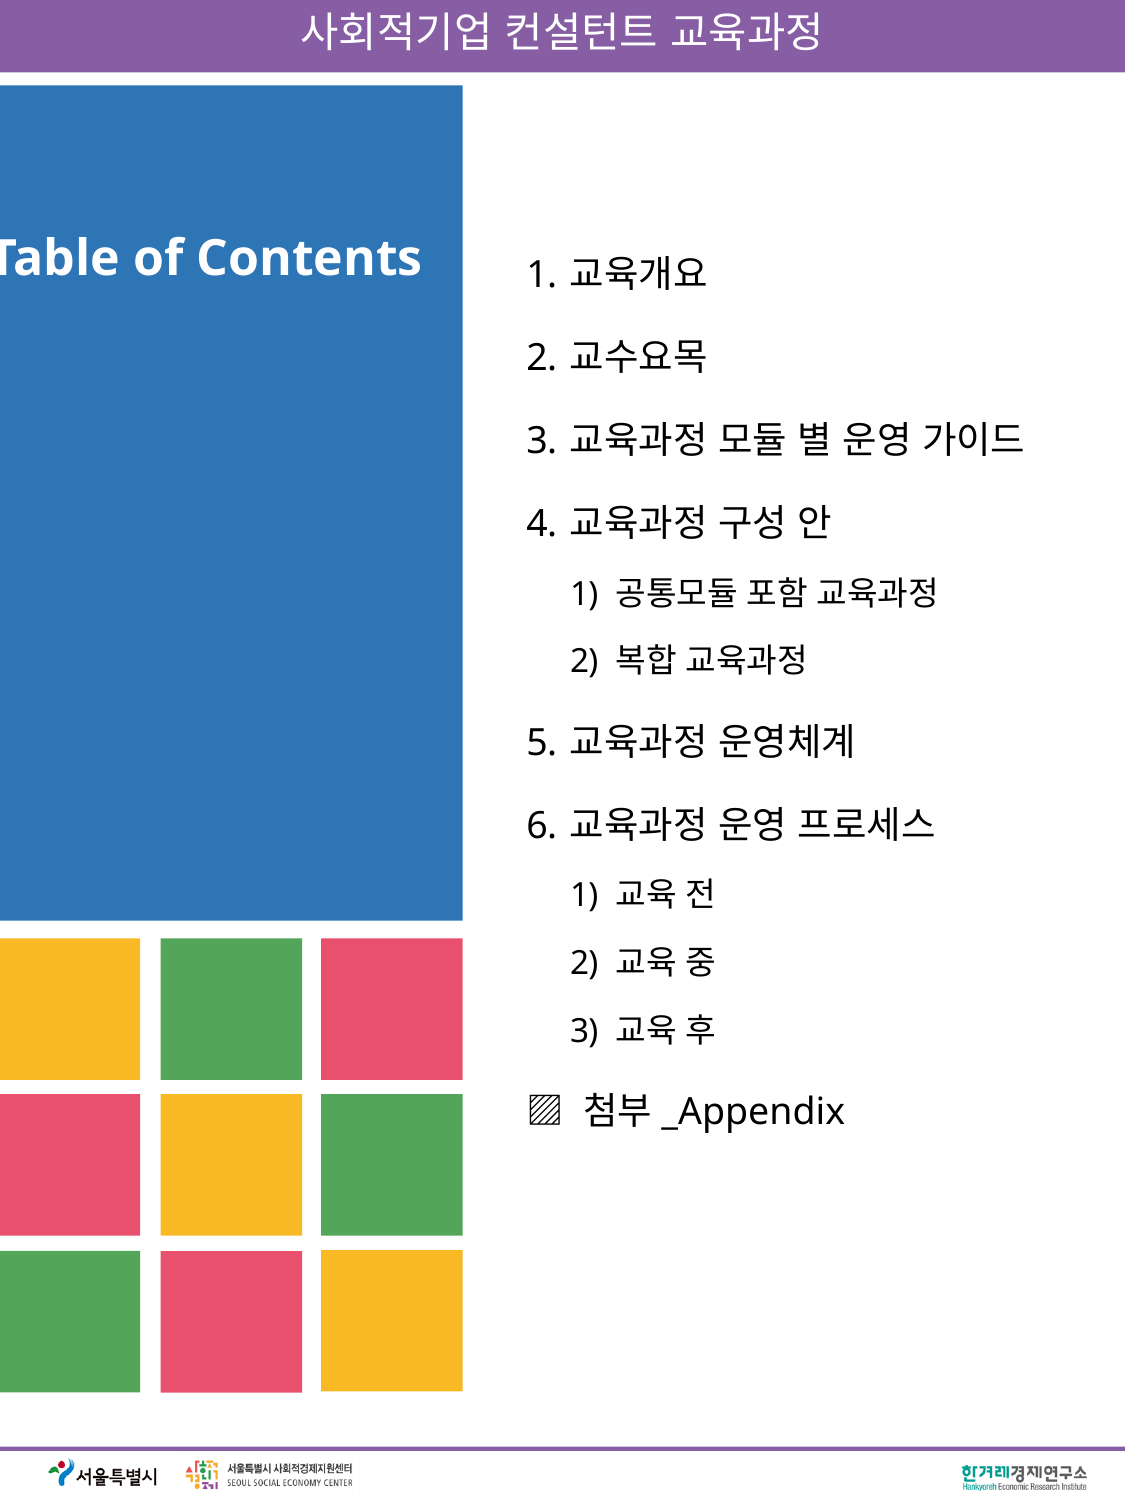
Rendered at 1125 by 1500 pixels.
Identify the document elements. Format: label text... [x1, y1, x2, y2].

picture [178, 1451, 360, 1499]
list 교육개요 교수요목 교육과정 모듈 별 운영 가이드 교육과정 구성 안 공통모듈 포함 교육과정 복합 교육과정 교육과정 운영체계 교육과정 운영 프로세스 교육 전 교육 중 교육 후 ▨ 첨부_Appendix [511, 219, 1125, 1353]
picture [48, 1457, 157, 1486]
picture [962, 1465, 1087, 1491]
